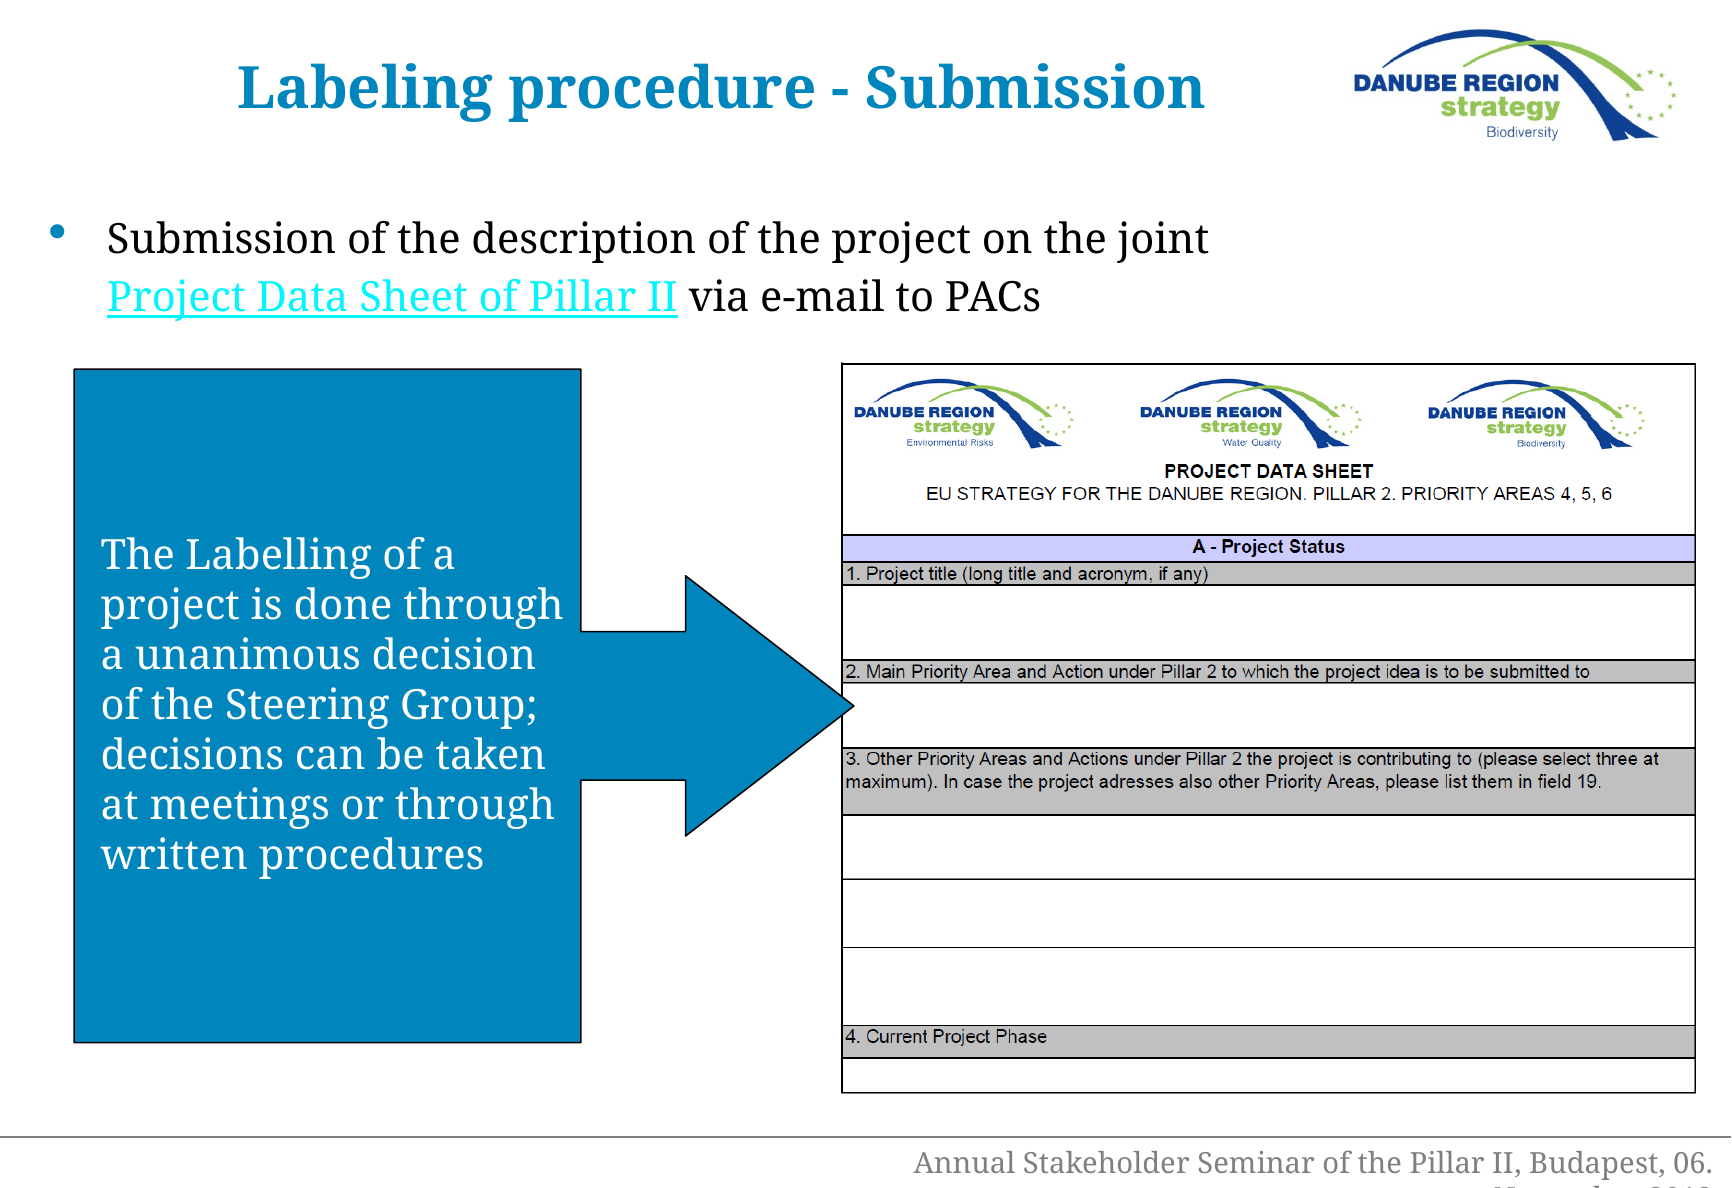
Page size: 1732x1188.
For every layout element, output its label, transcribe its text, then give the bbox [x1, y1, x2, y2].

text_box [74, 369, 581, 1043]
text_box [594, 575, 792, 837]
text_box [0, 1136, 1732, 1188]
list Submission of the description of the project on the joint Project Data Sheet of Pillar II via e-mail to PACs [50, 203, 1575, 417]
picture [797, 333, 1705, 1102]
text_box The Labelling of a project is done through a unanimous decision of the Steering Group; decisions can be taken at meetings or through written procedures [85, 520, 594, 886]
title Labeling procedure - Submission [42, 41, 1332, 131]
picture [1337, 12, 1693, 159]
